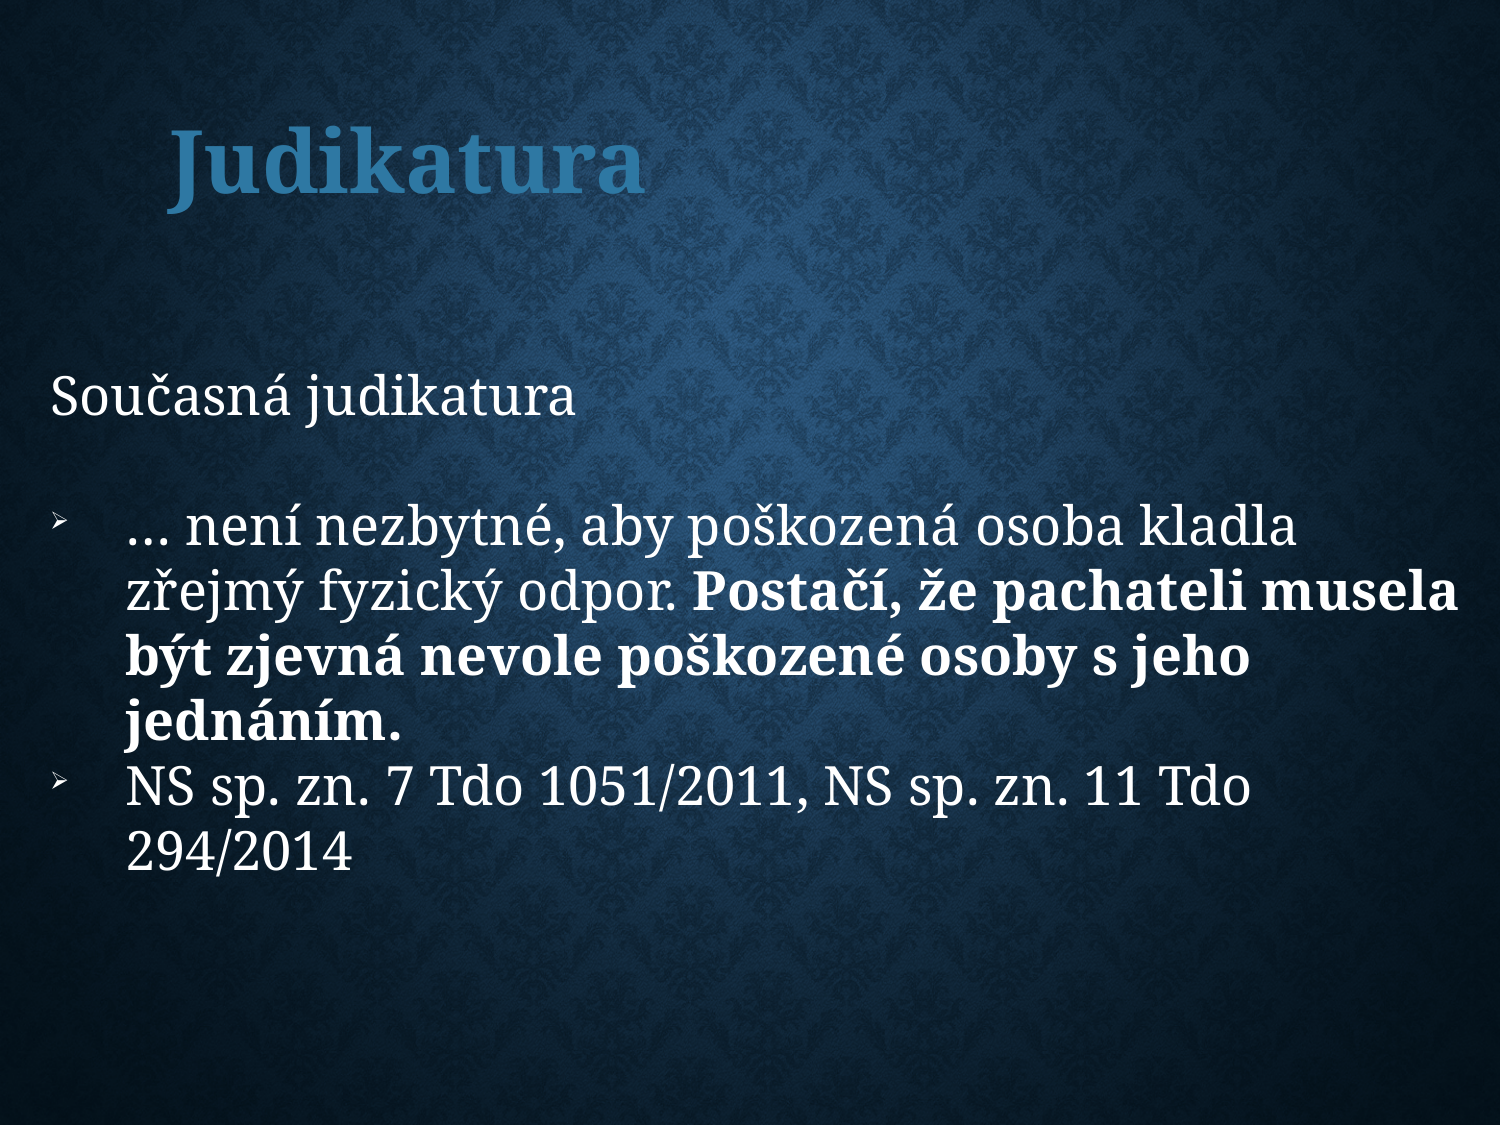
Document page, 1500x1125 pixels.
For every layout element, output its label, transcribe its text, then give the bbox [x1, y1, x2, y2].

text_box Judikatura [75, 43, 1425, 274]
text_box Současná judikatura … není nezbytné, aby poškozená osoba kladla zřejmý fyzický odpor. Postačí, že pachateli musela být zjevná nevole poškozené osoby s jeho jednáním. NS sp. zn. 7 Tdo 1051/2011, NS sp. zn. 11 Tdo 294/2014 [35, 354, 1479, 977]
